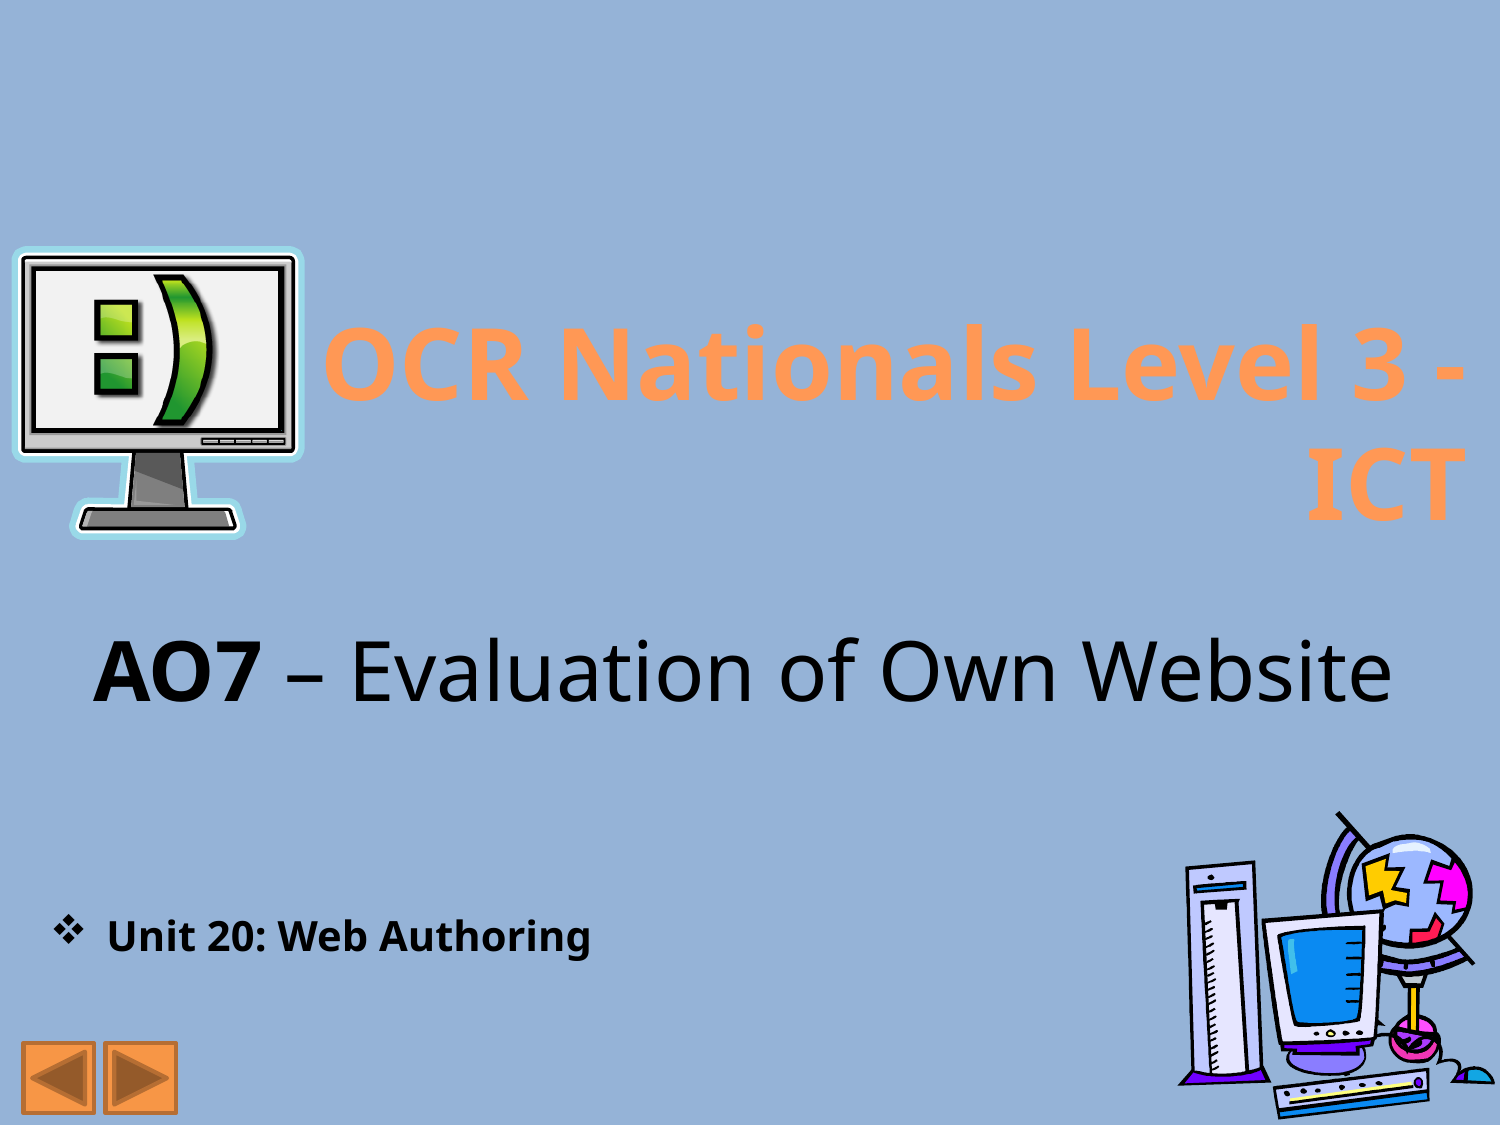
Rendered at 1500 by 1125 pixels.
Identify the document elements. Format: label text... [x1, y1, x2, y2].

picture [68, 265, 239, 436]
list Unit 20: Web Authoring [35, 902, 1166, 1020]
title AO7 – Evaluation of Own Website [35, 562, 1454, 774]
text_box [1171, 805, 1500, 1125]
